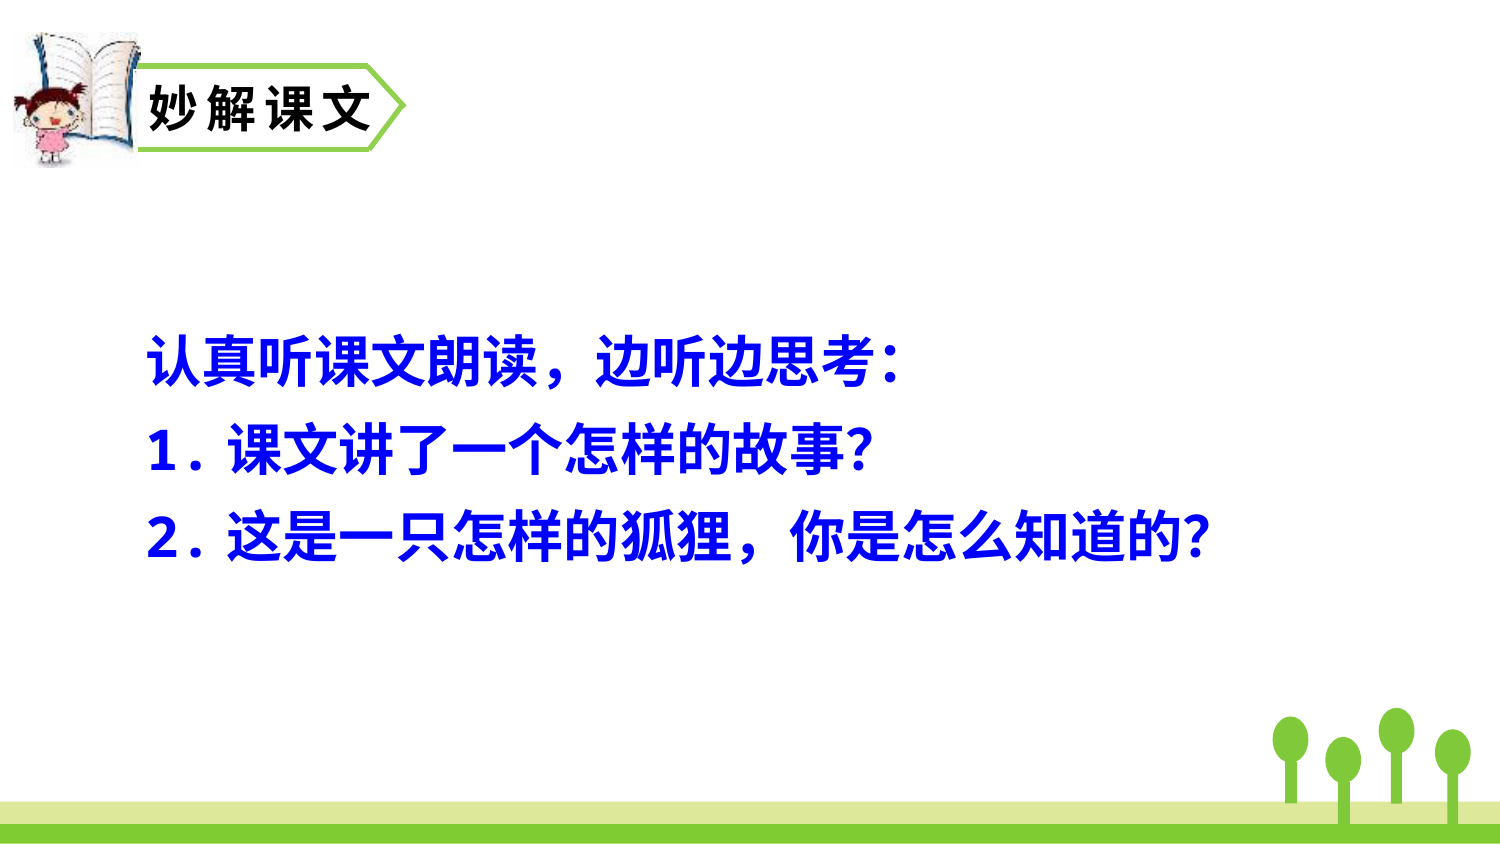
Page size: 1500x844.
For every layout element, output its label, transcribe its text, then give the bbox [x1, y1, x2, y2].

picture [0, 0, 1500, 801]
text_box 认真听课文朗读，边听边思考： 1.课文讲了一个怎样的故事？ 2.这是一只怎样的狐狸，你是怎么知道的？ [133, 300, 1227, 575]
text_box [13, 32, 411, 168]
